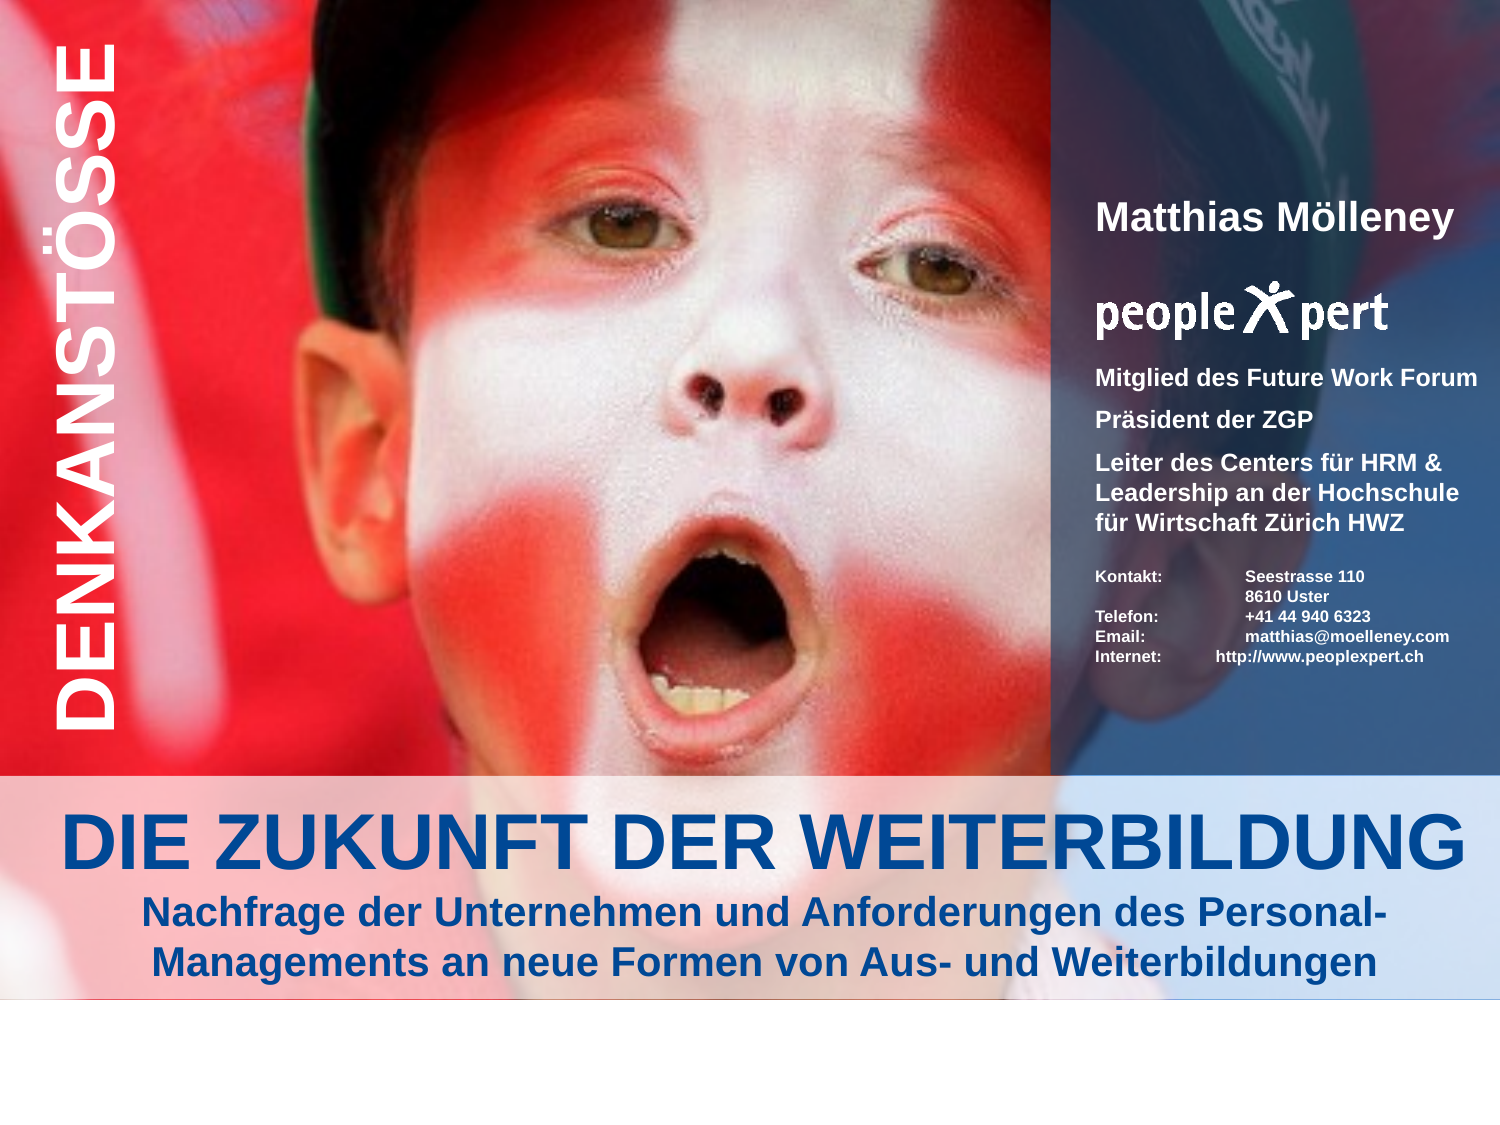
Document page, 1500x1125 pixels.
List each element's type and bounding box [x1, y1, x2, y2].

picture [0, 0, 1500, 1000]
